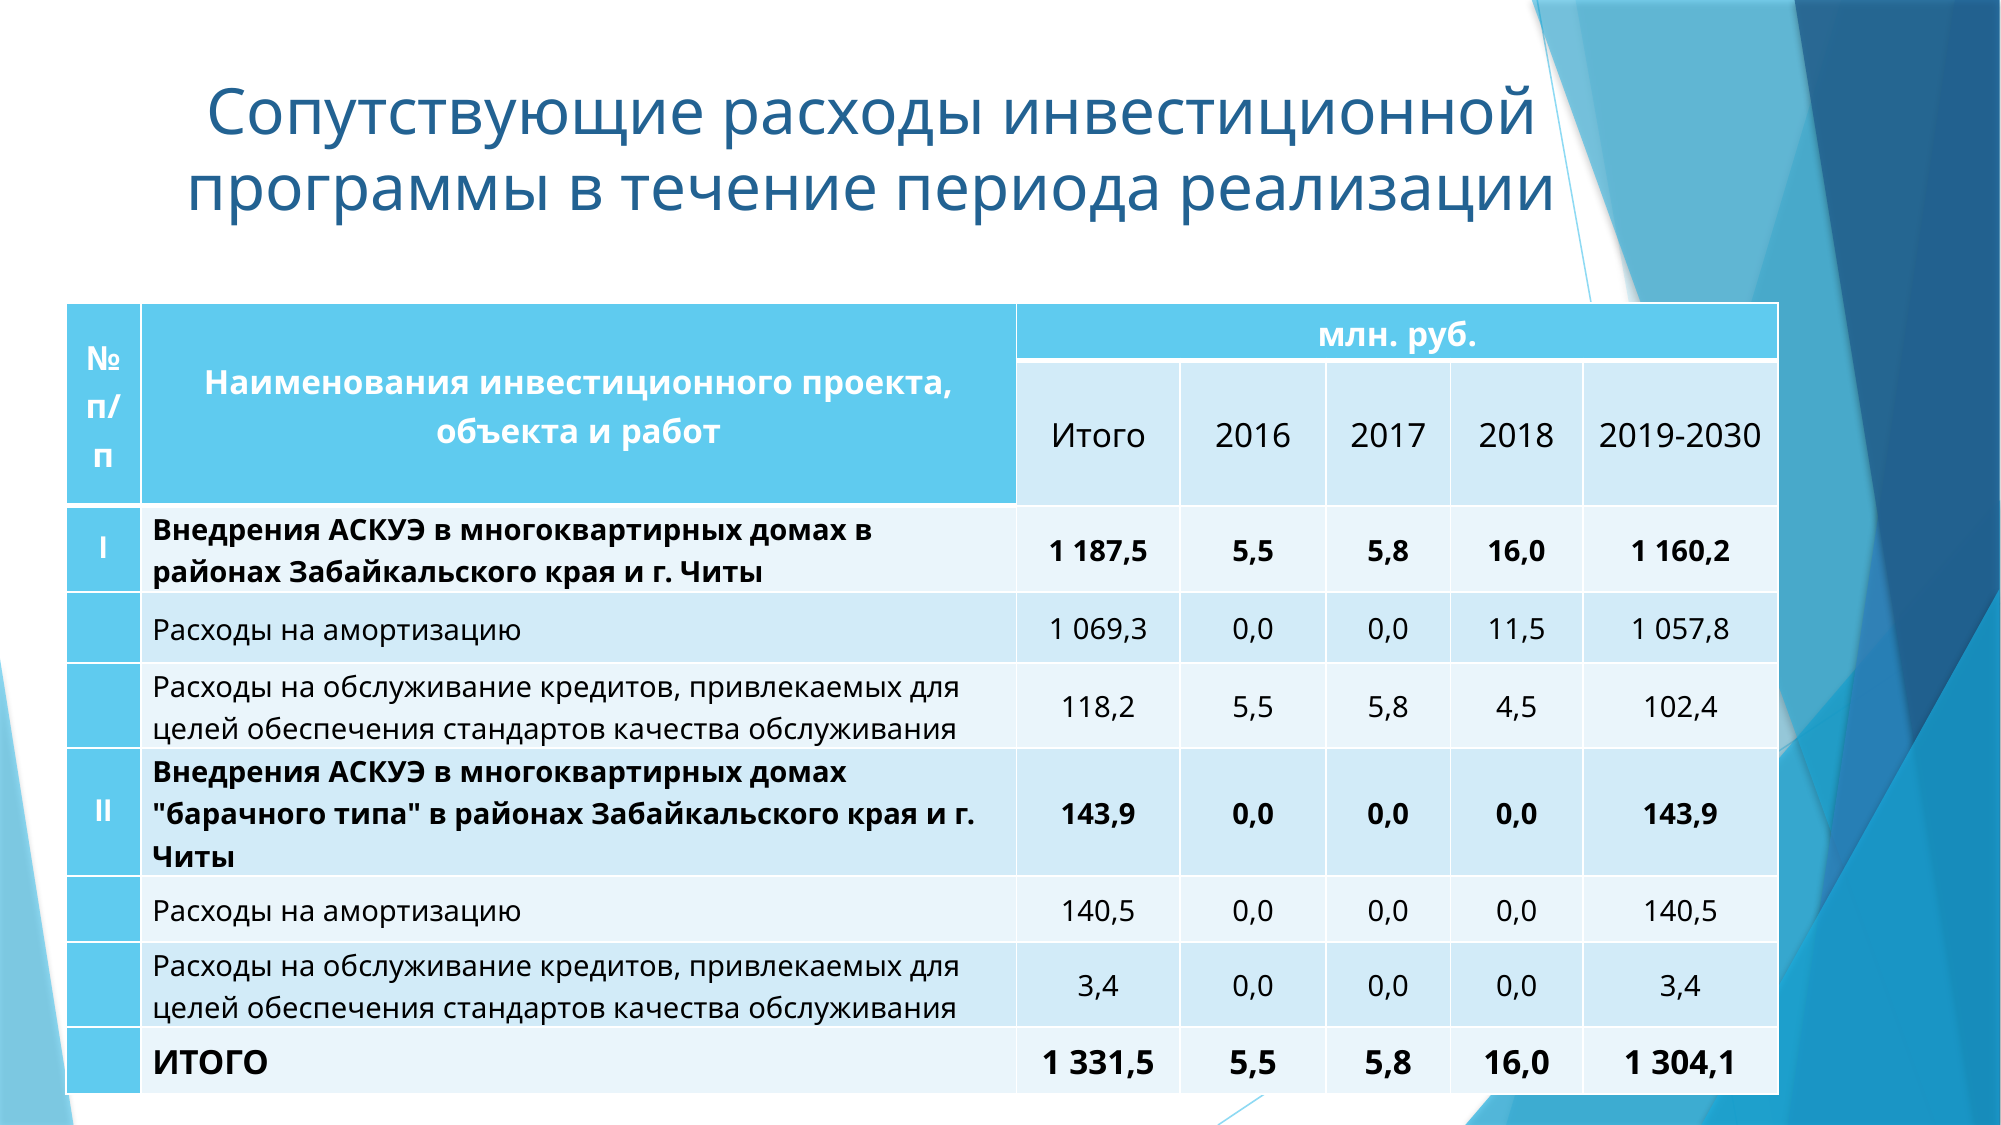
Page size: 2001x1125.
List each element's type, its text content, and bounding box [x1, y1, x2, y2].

table_cell 1 331,5 [1017, 1028, 1179, 1093]
table_cell 102,4 [1584, 664, 1777, 747]
table_cell 1 069,3 [1017, 593, 1179, 662]
table_cell 143,9 [1017, 749, 1179, 875]
table_cell 11,5 [1451, 593, 1582, 662]
table_cell 0,0 [1451, 943, 1582, 1026]
table_cell 0,0 [1181, 749, 1325, 875]
table_cell 118,2 [1017, 664, 1179, 747]
table_cell Итого [1017, 363, 1179, 505]
table_cell 5,8 [1327, 1028, 1450, 1093]
table_cell Расходы на обслуживание кредитов, привлекаемых для целей обеспечения стандартов качества обслуживания [142, 943, 1016, 1026]
table_cell Расходы на амортизацию [142, 877, 1016, 941]
table_cell 0,0 [1451, 749, 1582, 875]
table_cell 5,5 [1181, 507, 1325, 591]
table_cell 2018 [1451, 363, 1582, 505]
table_cell 140,5 [1584, 877, 1777, 941]
table_cell 5,5 [1181, 1028, 1325, 1093]
table_cell 4,5 [1451, 664, 1582, 747]
table_cell 0,0 [1327, 943, 1450, 1026]
table_cell 16,0 [1451, 1028, 1582, 1093]
table_cell 1 187,5 [1017, 507, 1179, 591]
table_cell 143,9 [1584, 749, 1777, 875]
table_cell Внедрения АСКУЭ в многоквартирных домах в районах Забайкальского края и г. Читы [142, 508, 1016, 591]
table_cell [67, 664, 140, 747]
table_cell Расходы на обслуживание кредитов, привлекаемых для целей обеспечения стандартов качества обслуживания [142, 664, 1016, 747]
table_header млн. руб. [1017, 304, 1777, 358]
table_cell 3,4 [1017, 943, 1179, 1026]
table_cell 16,0 [1451, 507, 1582, 591]
table_cell 0,0 [1181, 943, 1325, 1026]
table_cell 0,0 [1451, 877, 1582, 941]
table_cell 2016 [1181, 363, 1325, 505]
table_cell 5,8 [1327, 507, 1450, 591]
table_cell 5,8 [1327, 664, 1450, 747]
table_cell ИТОГО [142, 1028, 1016, 1093]
table_cell 5,5 [1181, 664, 1325, 747]
table_cell 3,4 [1584, 943, 1777, 1026]
table_cell Расходы на амортизацию [142, 593, 1016, 662]
table_cell 0,0 [1181, 593, 1325, 662]
table_cell 1 304,1 [1584, 1028, 1777, 1093]
table_cell [67, 943, 140, 1026]
table_cell [67, 1028, 140, 1093]
table_cell [67, 593, 140, 662]
table_cell Внедрения АСКУЭ в многоквартирных домах "барачного типа" в районах Забайкальского края и г. Читы [142, 749, 1016, 875]
table_cell I [67, 508, 140, 591]
table_cell 2017 [1327, 363, 1450, 505]
table_cell 1 057,8 [1584, 593, 1777, 662]
table_cell 0,0 [1327, 877, 1450, 941]
table_header № п/п [67, 304, 140, 503]
table_cell 0,0 [1327, 749, 1450, 875]
title Сопутствующие расходы инвестиционной программы в течение периода реализации [166, 63, 1577, 235]
table_cell [67, 877, 140, 941]
table_cell 0,0 [1327, 593, 1450, 662]
table_cell II [67, 749, 140, 875]
table_cell 1 160,2 [1584, 507, 1777, 591]
table_header Наименования инвестиционного проекта, объекта и работ [142, 304, 1016, 503]
table_cell 0,0 [1181, 877, 1325, 941]
table_cell 2019-2030 [1584, 363, 1777, 505]
table_cell 140,5 [1017, 877, 1179, 941]
